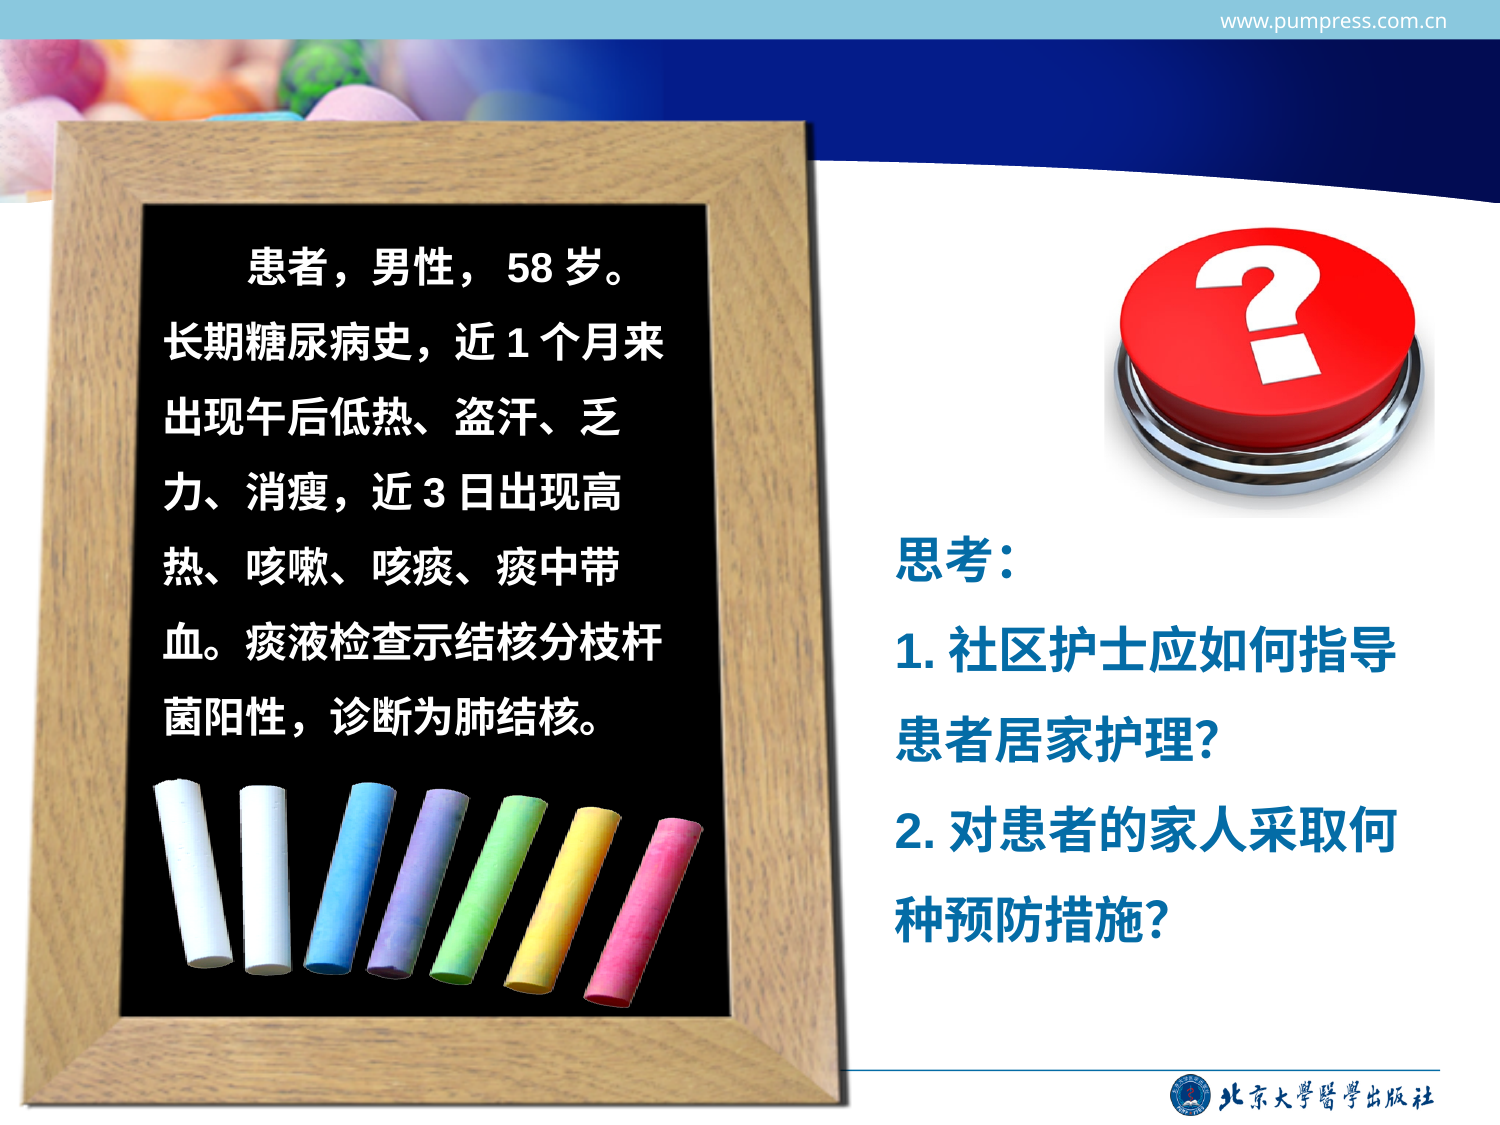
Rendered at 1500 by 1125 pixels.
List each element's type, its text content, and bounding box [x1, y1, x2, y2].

picture [1170, 1074, 1436, 1118]
picture [0, 40, 1500, 1125]
slide_number www.pumpress.com.cn [1024, 0, 1463, 38]
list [1104, 219, 1435, 518]
text_box 思考： 1.社区护士应如何指导患者居家护理？ 2.对患者的家人采取何种预防措施？ [879, 491, 1447, 957]
